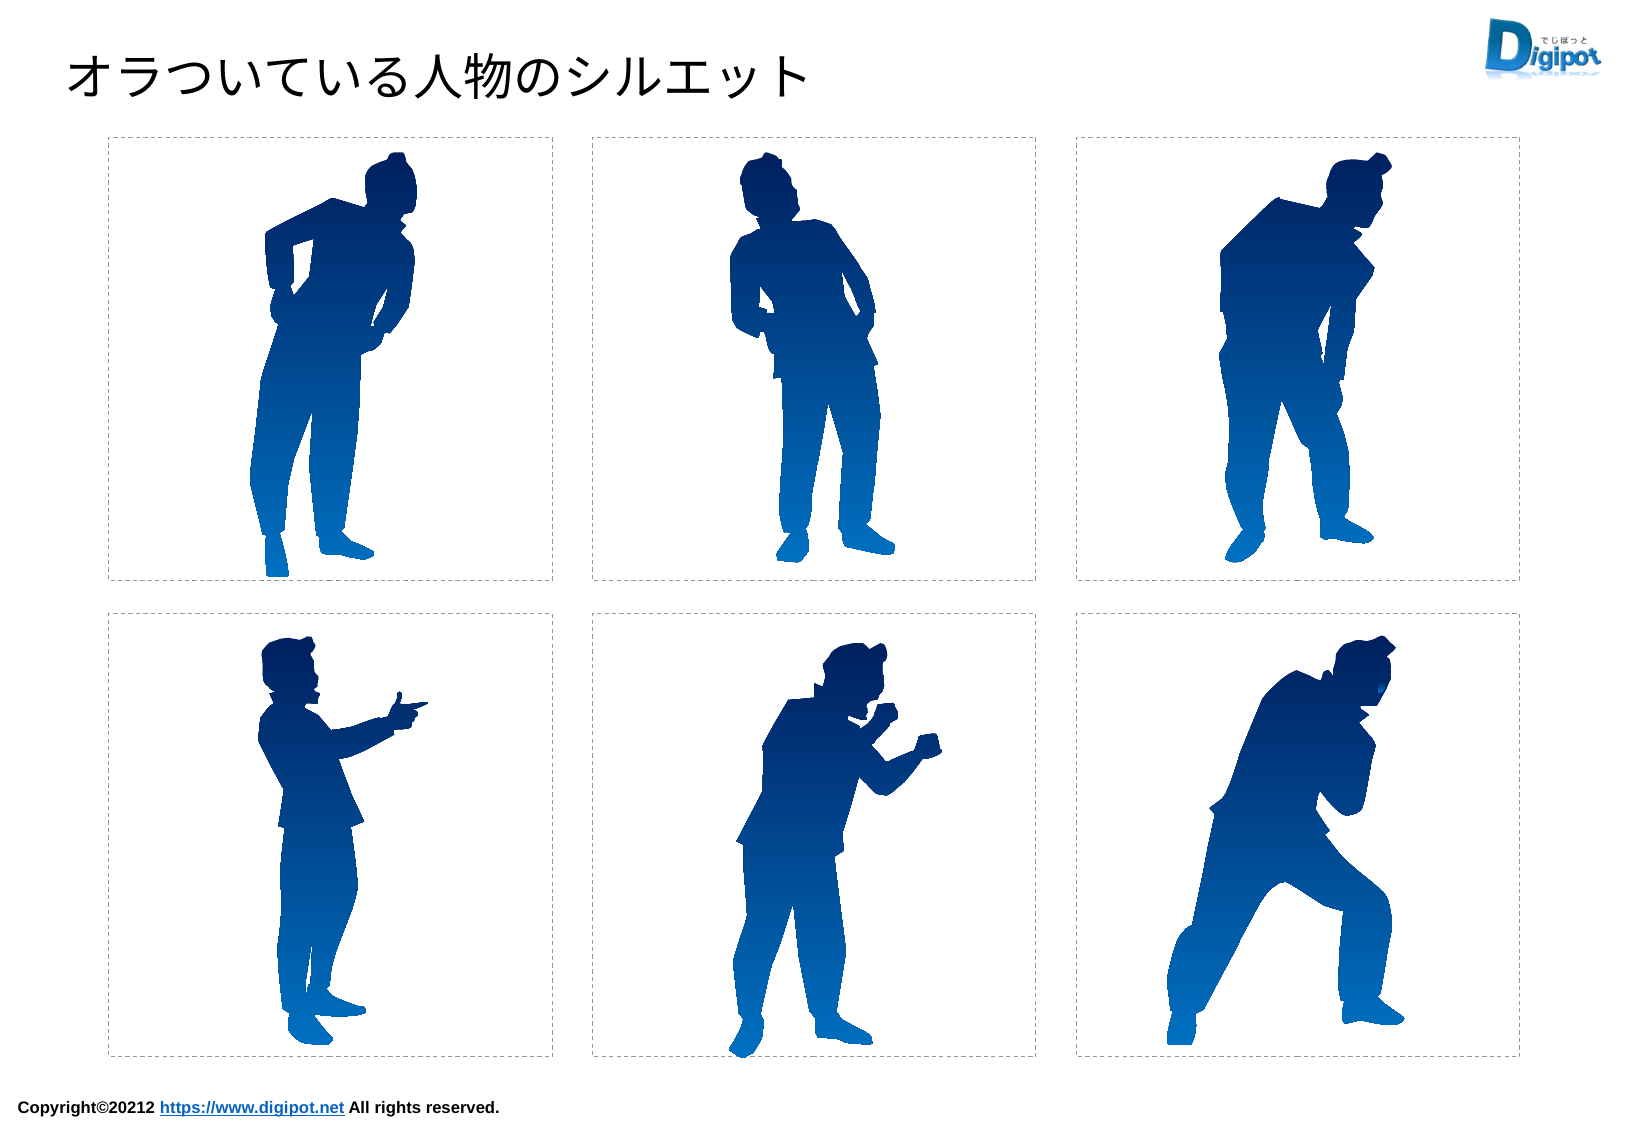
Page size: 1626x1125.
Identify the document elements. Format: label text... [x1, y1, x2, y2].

text_box [729, 152, 896, 563]
text_box [258, 636, 429, 1046]
text_box [249, 152, 418, 578]
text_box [1166, 635, 1405, 1046]
text_box オラついている人物のシルエット [49, 38, 829, 113]
picture [1485, 18, 1602, 82]
text_box [729, 642, 942, 1059]
text_box [1219, 152, 1392, 563]
